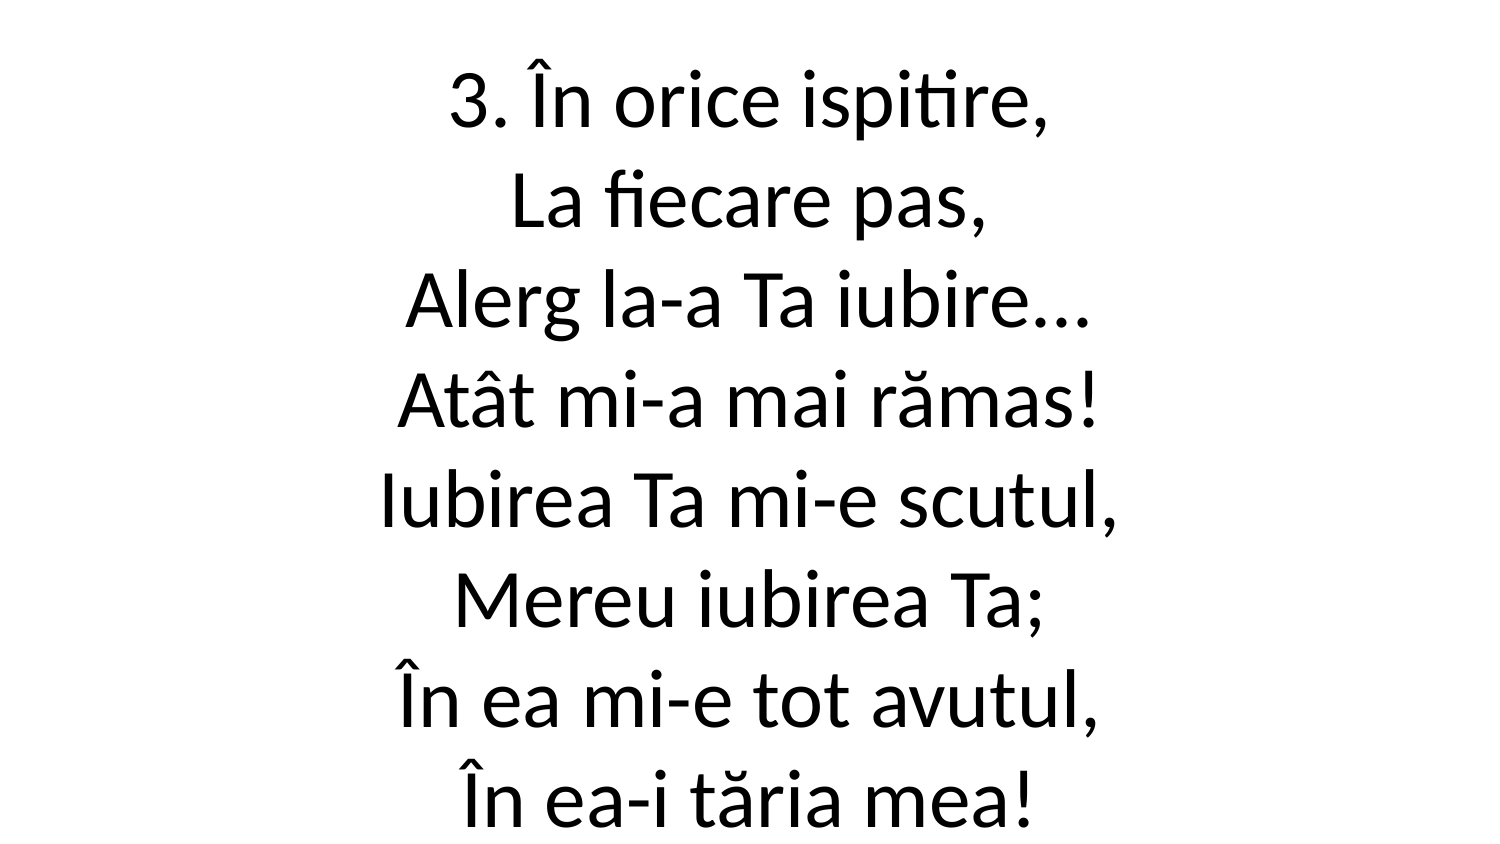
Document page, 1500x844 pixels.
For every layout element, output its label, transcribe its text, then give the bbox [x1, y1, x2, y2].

text_box 3. În orice ispitire, La fiecare pas, Alerg la-a Ta iubire... Atât mi-a mai rămas! Iubirea Ta mi-e scutul, Mereu iubirea Ta; În ea mi-e tot avutul, În ea-i tăria mea! [363, 0, 1137, 844]
